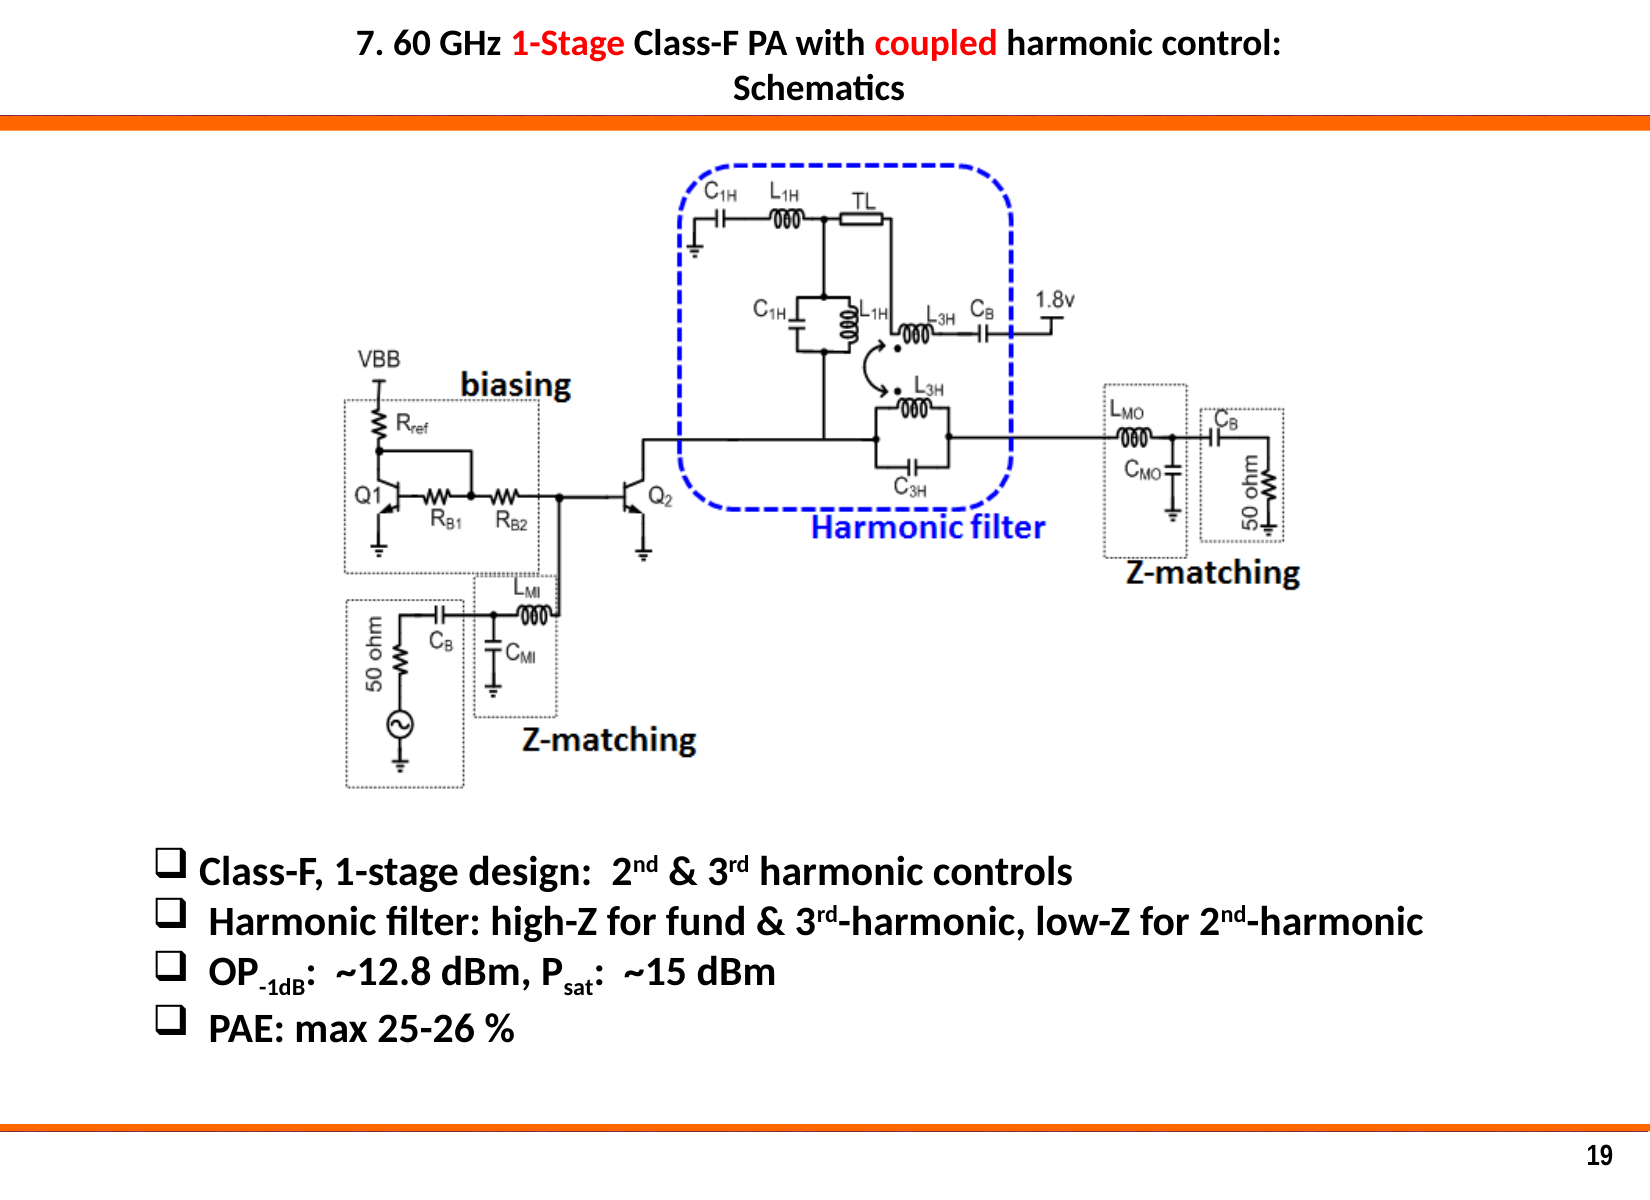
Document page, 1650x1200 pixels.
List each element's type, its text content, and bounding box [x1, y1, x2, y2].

picture [334, 157, 1305, 798]
text_box 19 [1105, 1131, 1629, 1176]
text_box Class-F, 1-stage design: 2nd & 3rd harmonic controls Harmonic filter: high-Z for fund & 3rd-harmonic, low-Z for 2nd-harmonic OP-1dB: ~12.8 dBm, Psat: ~15 dBm PAE: max 25-26 % [137, 836, 1511, 1058]
title 7. 60 GHz 1-Stage Class-F PA with coupled harmonic control: Schematics [45, 10, 1593, 116]
